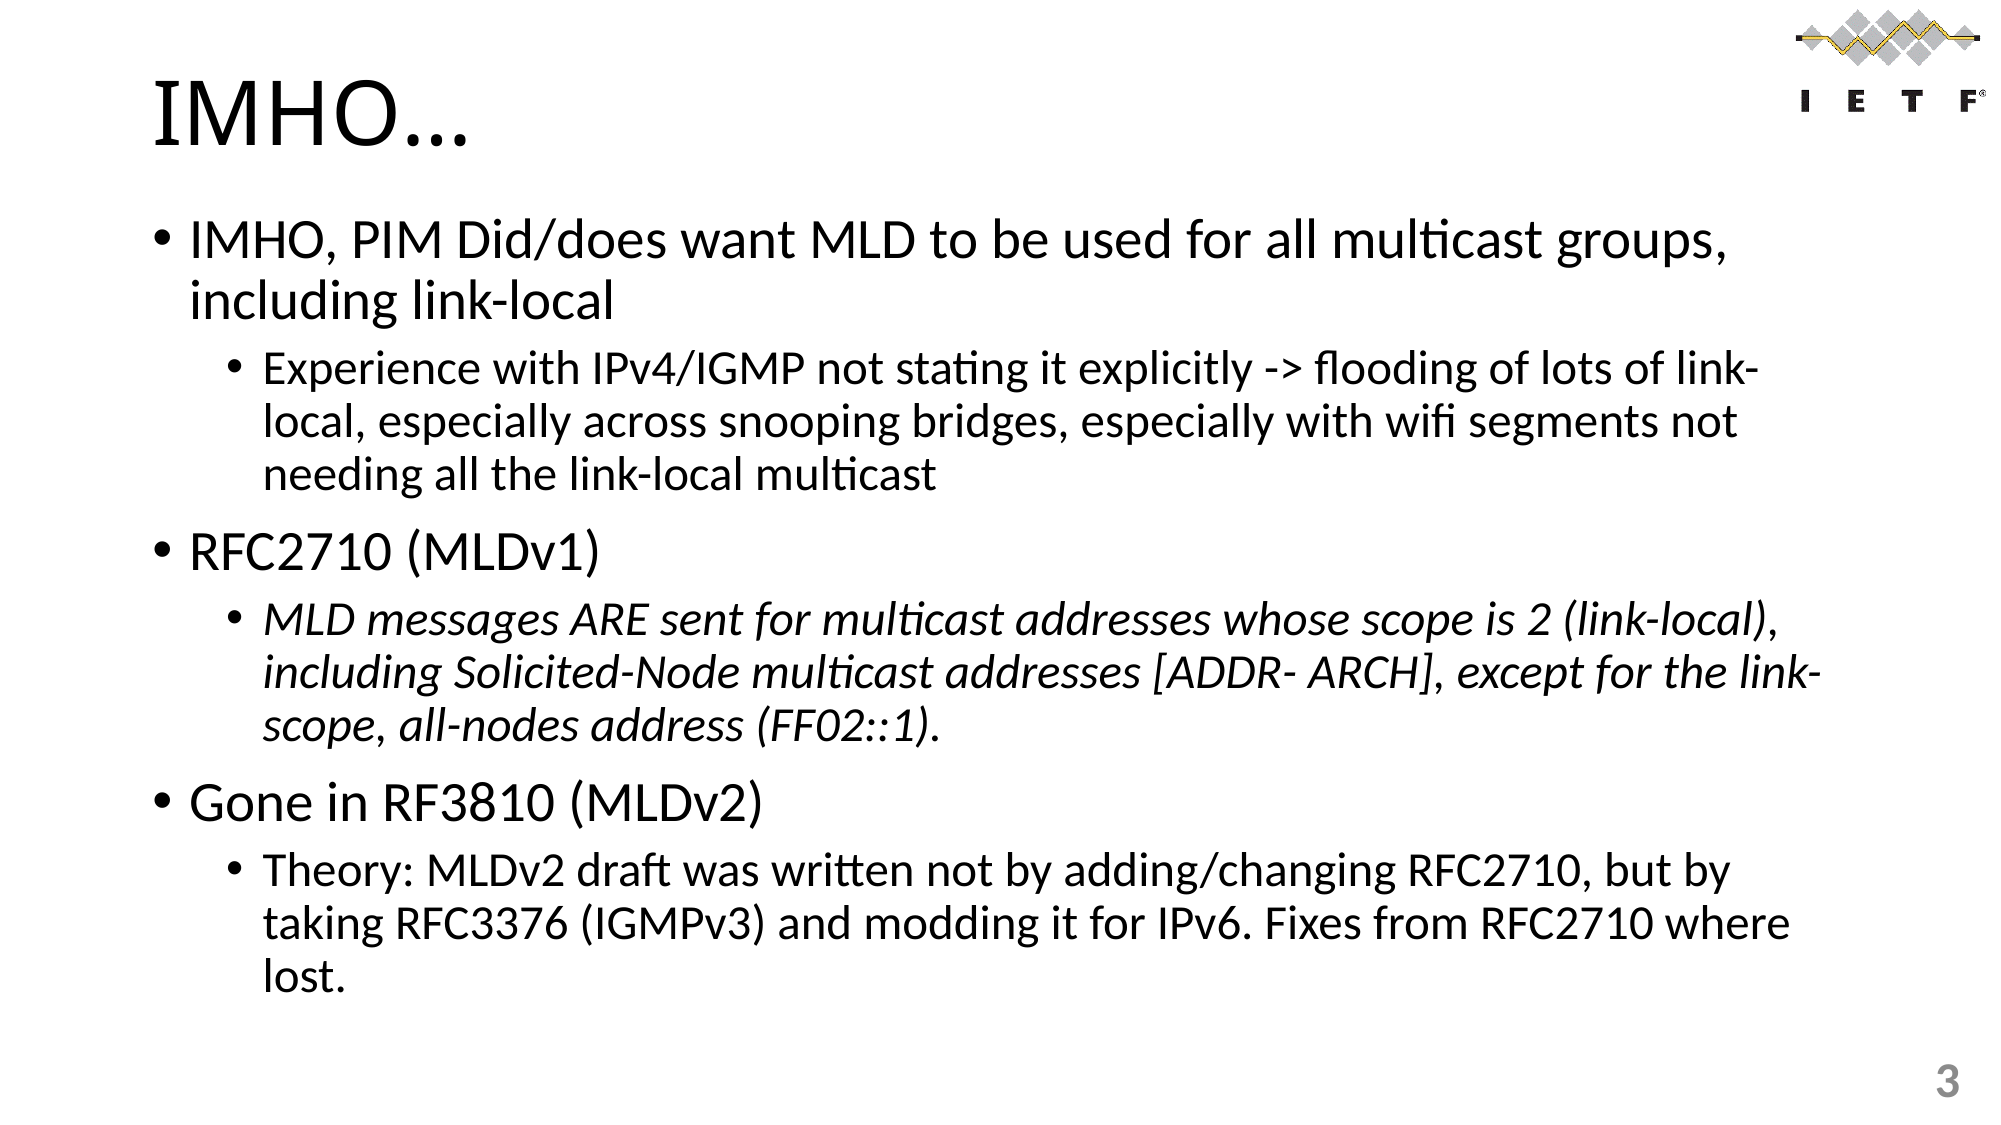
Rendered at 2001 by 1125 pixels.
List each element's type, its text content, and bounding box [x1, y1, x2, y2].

slide_number 3 [1876, 1047, 1975, 1108]
list IMHO, PIM Did/does want MLD to be used for all multicast groups, including link-local Experience with IPv4/IGMP not stating it explicitly -> flooding of lots of link-local, especially across snooping bridges, especially with wifi segments not needing all the link-local multicast RFC2710 (MLDv1) MLD messages ARE sent for multicast addresses whose scope is 2 (link-local), including Solicited-Node multicast addresses [ADDR- ARCH], except for the link-scope, all-nodes address (FF02::1). Gone in RF3810 (MLDv2) Theory: MLDv2 draft was written not by adding/changing RFC2710, but by taking RFC3376 (IGMPv3) and modding it for IPv6. Fixes from RFC2710 where lost. [137, 201, 1863, 1014]
picture [1781, 1, 2000, 119]
title IMHO… [137, 59, 1863, 173]
